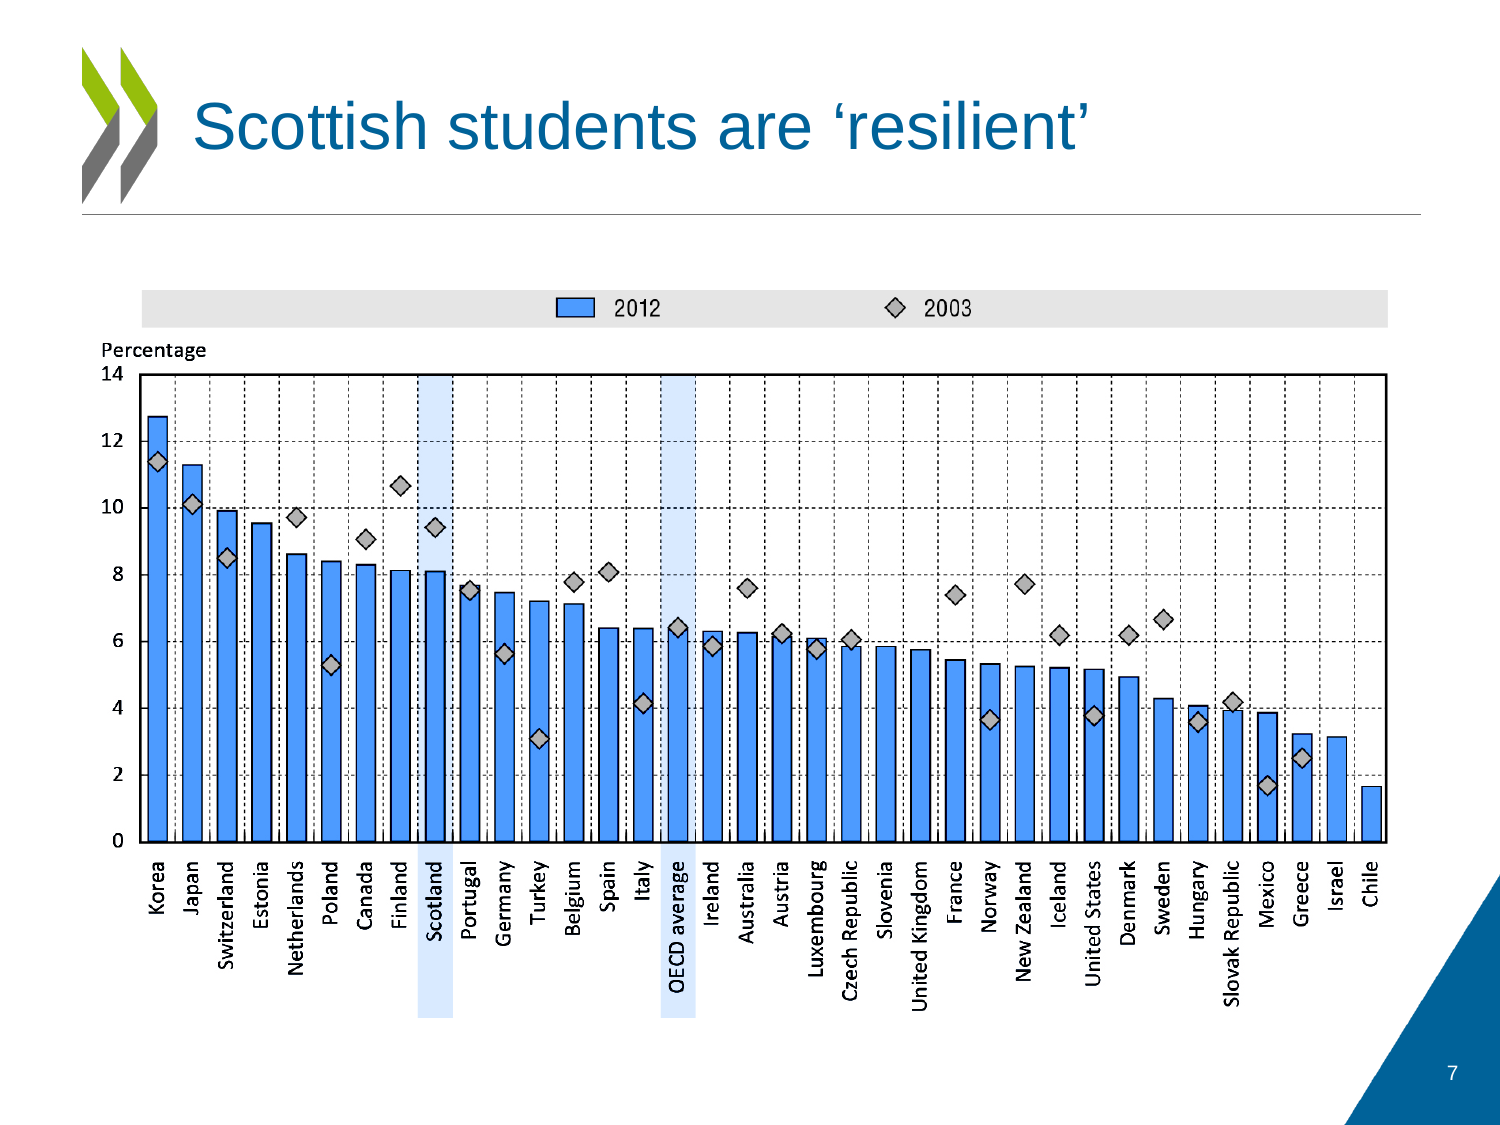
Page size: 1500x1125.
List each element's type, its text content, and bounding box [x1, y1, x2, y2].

slide_number 7 [1417, 1051, 1474, 1092]
title Scottish students are ‘resilient’ [177, 38, 1394, 207]
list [100, 290, 1389, 1018]
picture [1344, 874, 1500, 1125]
